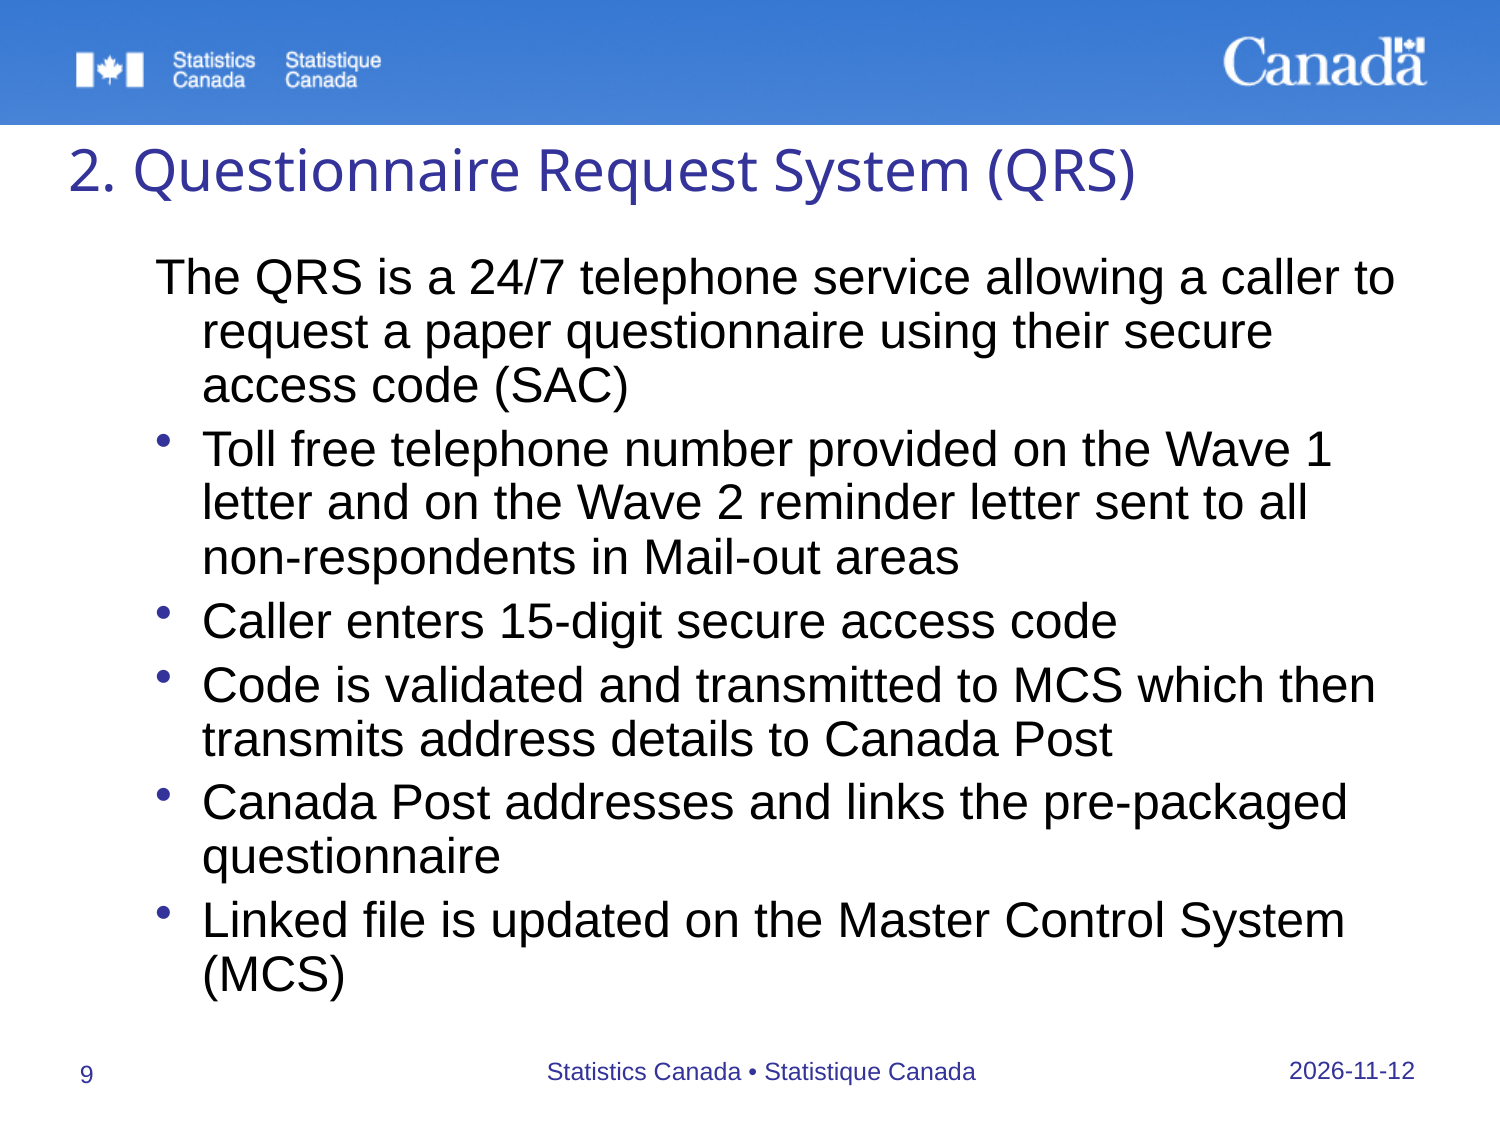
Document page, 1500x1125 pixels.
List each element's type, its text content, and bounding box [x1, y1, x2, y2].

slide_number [1222, 1046, 1431, 1125]
footer Statistics Canada • Statistique Canada [442, 1047, 1082, 1125]
list The QRS is a 24/7 telephone service allowing a caller to request a paper questionnaire using their secure access code (SAC) Toll free telephone number provided on the Wave 1 letter and on the Wave 2 reminder letter sent to all non-respondents in Mail-out areas Caller enters 15-digit secure access code Code is validated and transmitted to MCS which then transmits address details to Canada Post Canada Post addresses and links the pre-packaged questionnaire Linked file is updated on the Master Control System (MCS) [64, 243, 1414, 1024]
slide_number 9 [64, 1051, 315, 1125]
picture [0, 0, 1500, 125]
title 2. Questionnaire Request System (QRS) [53, 133, 1402, 291]
